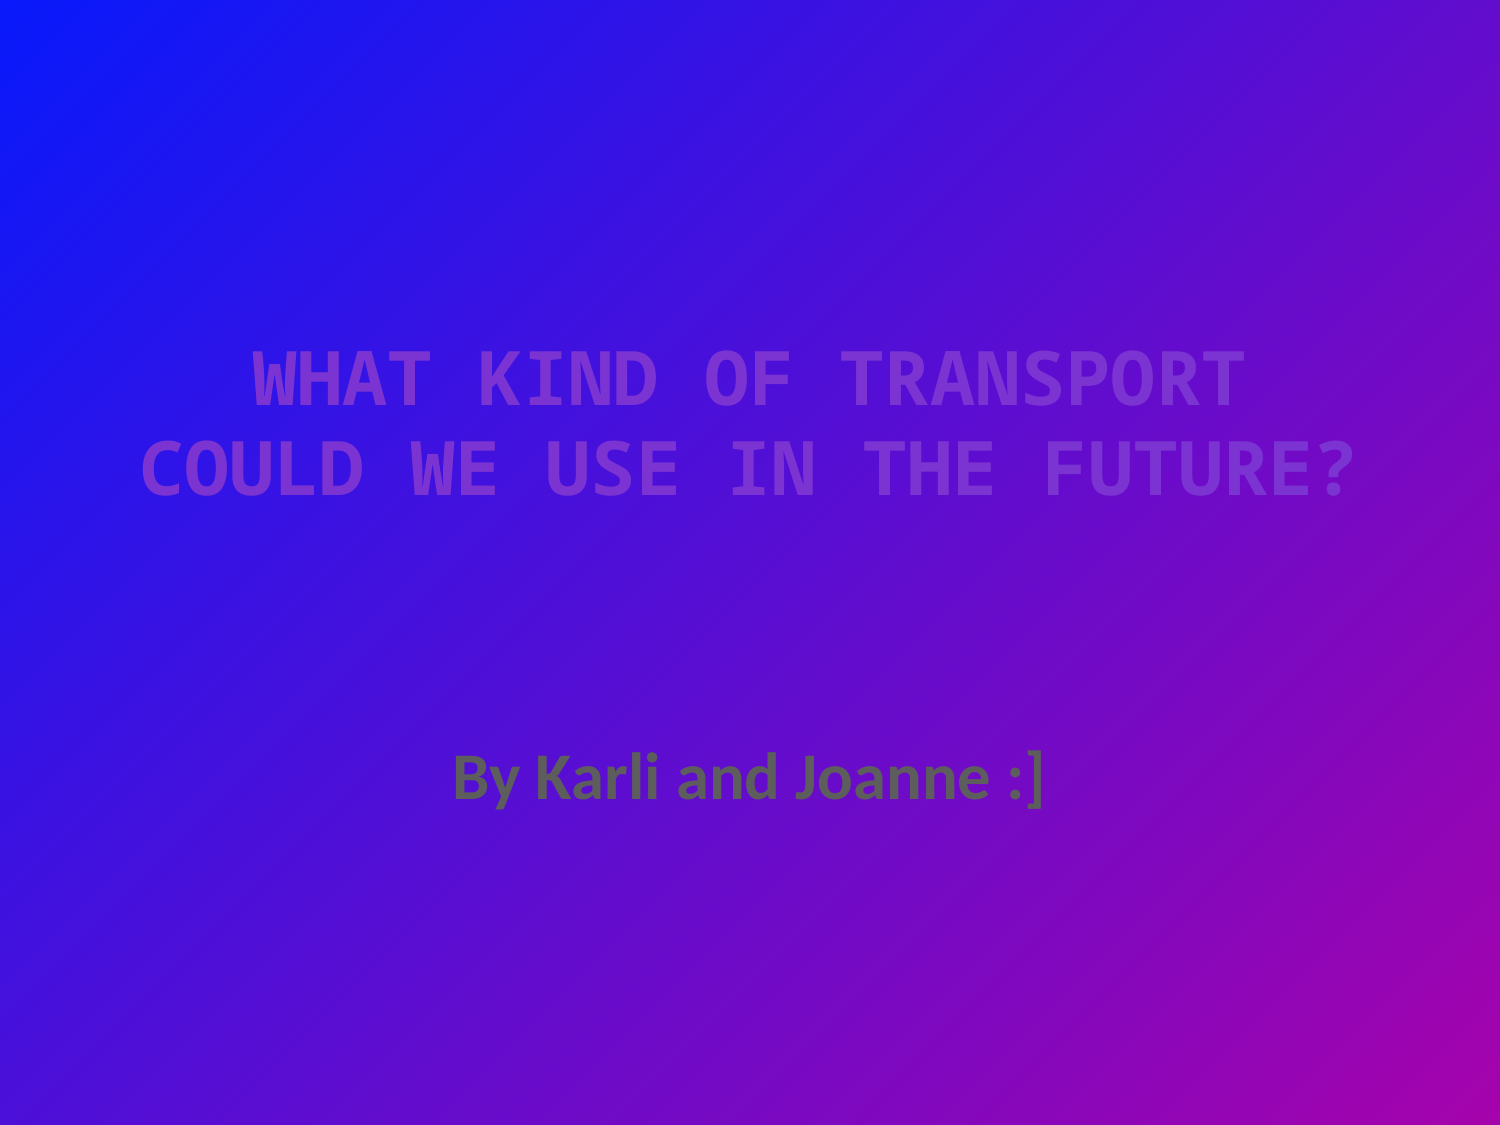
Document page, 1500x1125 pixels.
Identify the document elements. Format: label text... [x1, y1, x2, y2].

subtitle By Karli and Joanne :] [225, 725, 1275, 1013]
title What Kind of Transport Could we use In The Future? [112, 299, 1388, 542]
